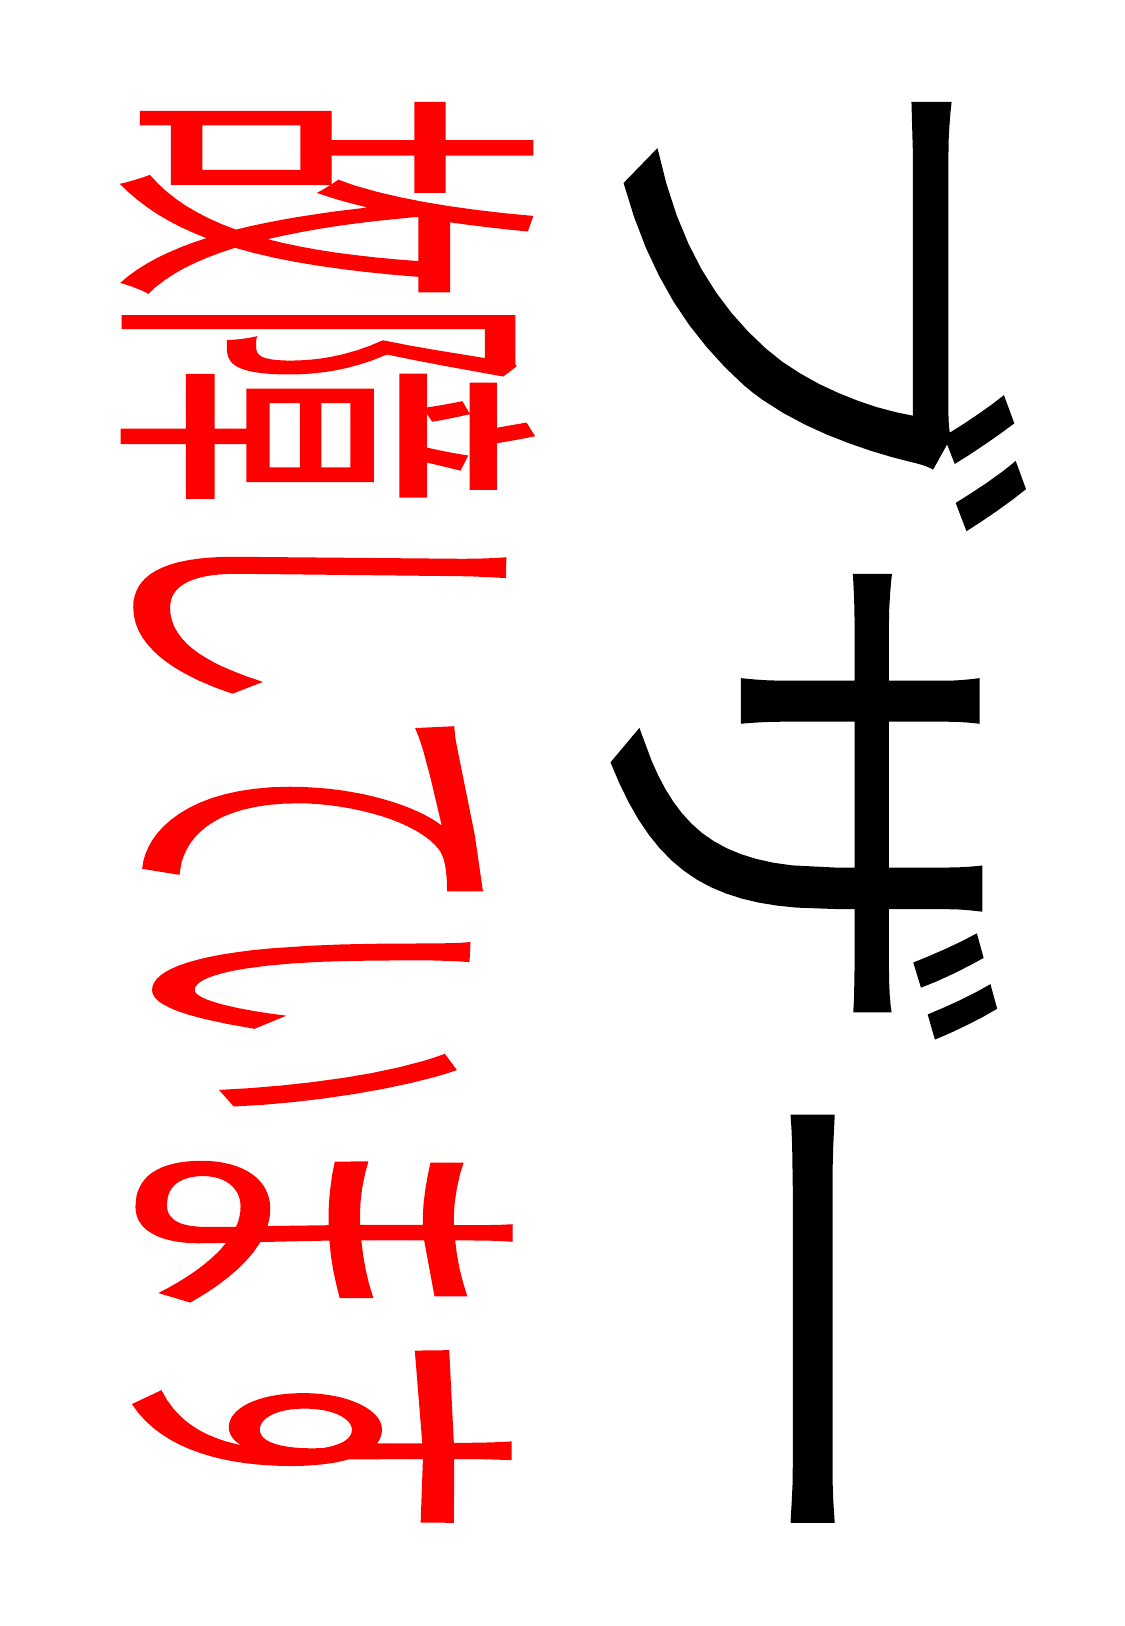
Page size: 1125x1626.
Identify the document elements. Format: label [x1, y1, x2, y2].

text_box [119, 101, 1027, 1524]
